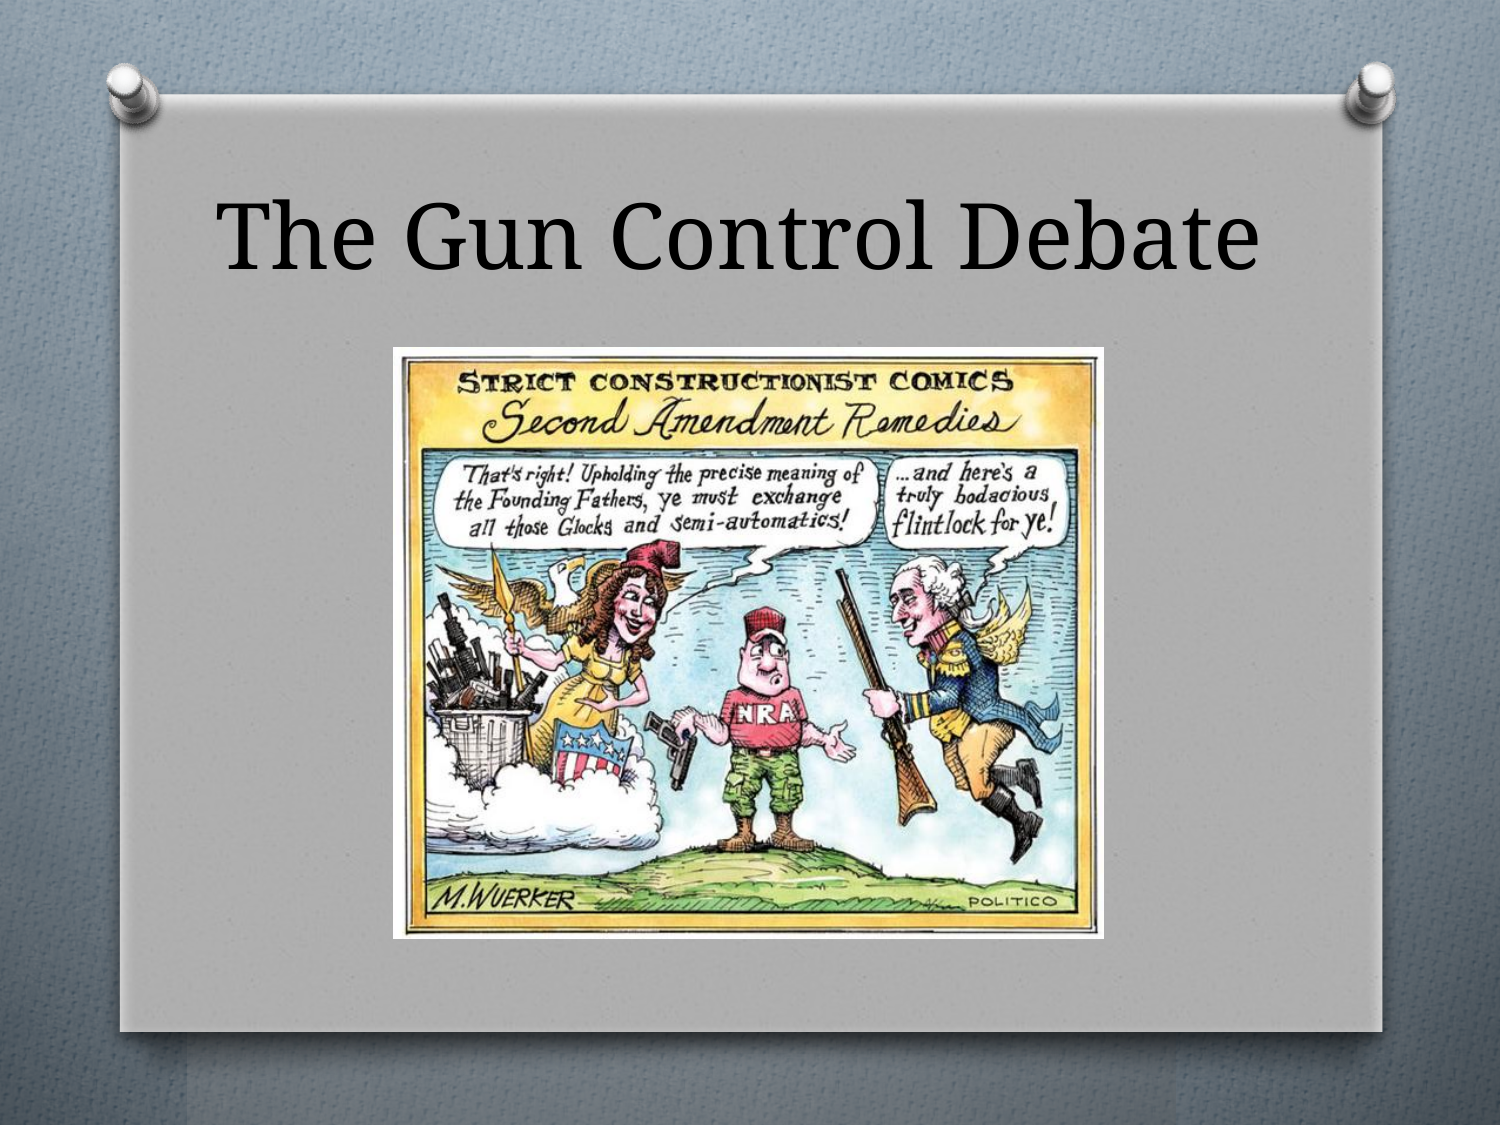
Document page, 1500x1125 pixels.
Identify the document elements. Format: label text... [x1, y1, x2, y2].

picture [1317, 35, 1439, 156]
title The Gun Control Debate [179, 134, 1323, 332]
picture [75, 29, 198, 153]
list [393, 347, 1104, 939]
